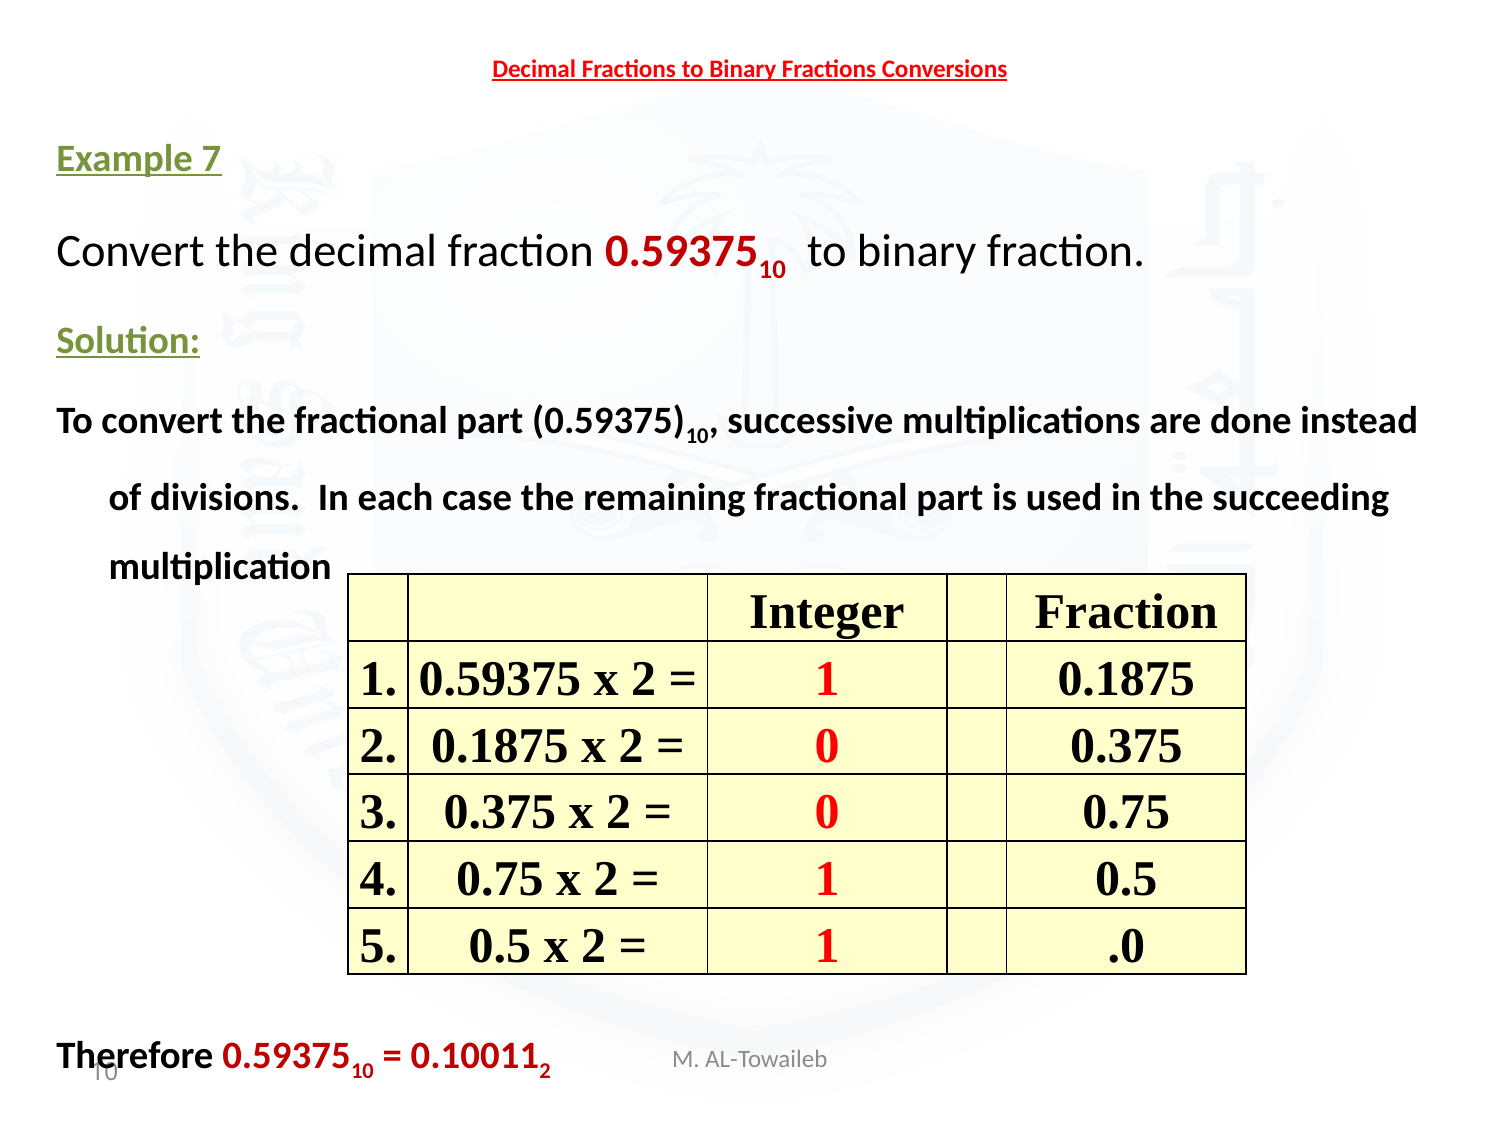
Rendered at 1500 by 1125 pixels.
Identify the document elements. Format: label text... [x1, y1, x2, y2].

table_header [349, 575, 407, 640]
table_header [948, 575, 1006, 640]
table_cell 1 [708, 642, 946, 707]
slide_number 10 [75, 1042, 425, 1103]
table_header Integer [708, 575, 946, 640]
table_cell .0 [1007, 909, 1245, 973]
table_cell 1. [349, 642, 407, 707]
table_cell 1 [708, 909, 946, 973]
table_cell 0.59375 x 2 = [409, 642, 707, 707]
table_cell [948, 642, 1006, 707]
table_header Fraction [1007, 575, 1245, 640]
table_cell 0.375 x 2 = [409, 775, 707, 840]
table_cell 0 [708, 709, 946, 773]
table_cell 3. [349, 775, 407, 840]
table_cell 0.75 x 2 = [409, 842, 707, 907]
table_cell 1 [708, 842, 946, 907]
table_cell 0.5 [1007, 842, 1245, 907]
table_cell 0.5 x 2 = [409, 909, 707, 973]
table_cell 0.1875 x 2 = [409, 709, 707, 773]
table_header [409, 575, 707, 640]
table_cell 5. [349, 909, 407, 973]
table_cell 0.375 [1007, 709, 1245, 773]
table_cell 0 [708, 775, 946, 840]
table_cell [948, 842, 1006, 907]
table_cell 0.75 [1007, 775, 1245, 840]
table_cell [948, 775, 1006, 840]
footer M. AL-Towaileb [512, 1042, 988, 1103]
table_cell 0.1875 [1007, 642, 1245, 707]
table_cell [948, 709, 1006, 773]
title Decimal Fractions to Binary Fractions Conversions [75, 45, 1425, 114]
table_cell 4. [349, 842, 407, 907]
table_cell 2. [349, 709, 407, 773]
list Example 7 Convert the decimal fraction 0.5937510 to binary fraction. Solution: To convert the fractional part (0.59375)10, successive multiplications are done instead of divisions. In each case the remaining fractional part is used in the succeeding multiplication Therefore 0.5937510 = 0.100112 [41, 101, 1459, 1094]
table_cell [948, 909, 1006, 973]
